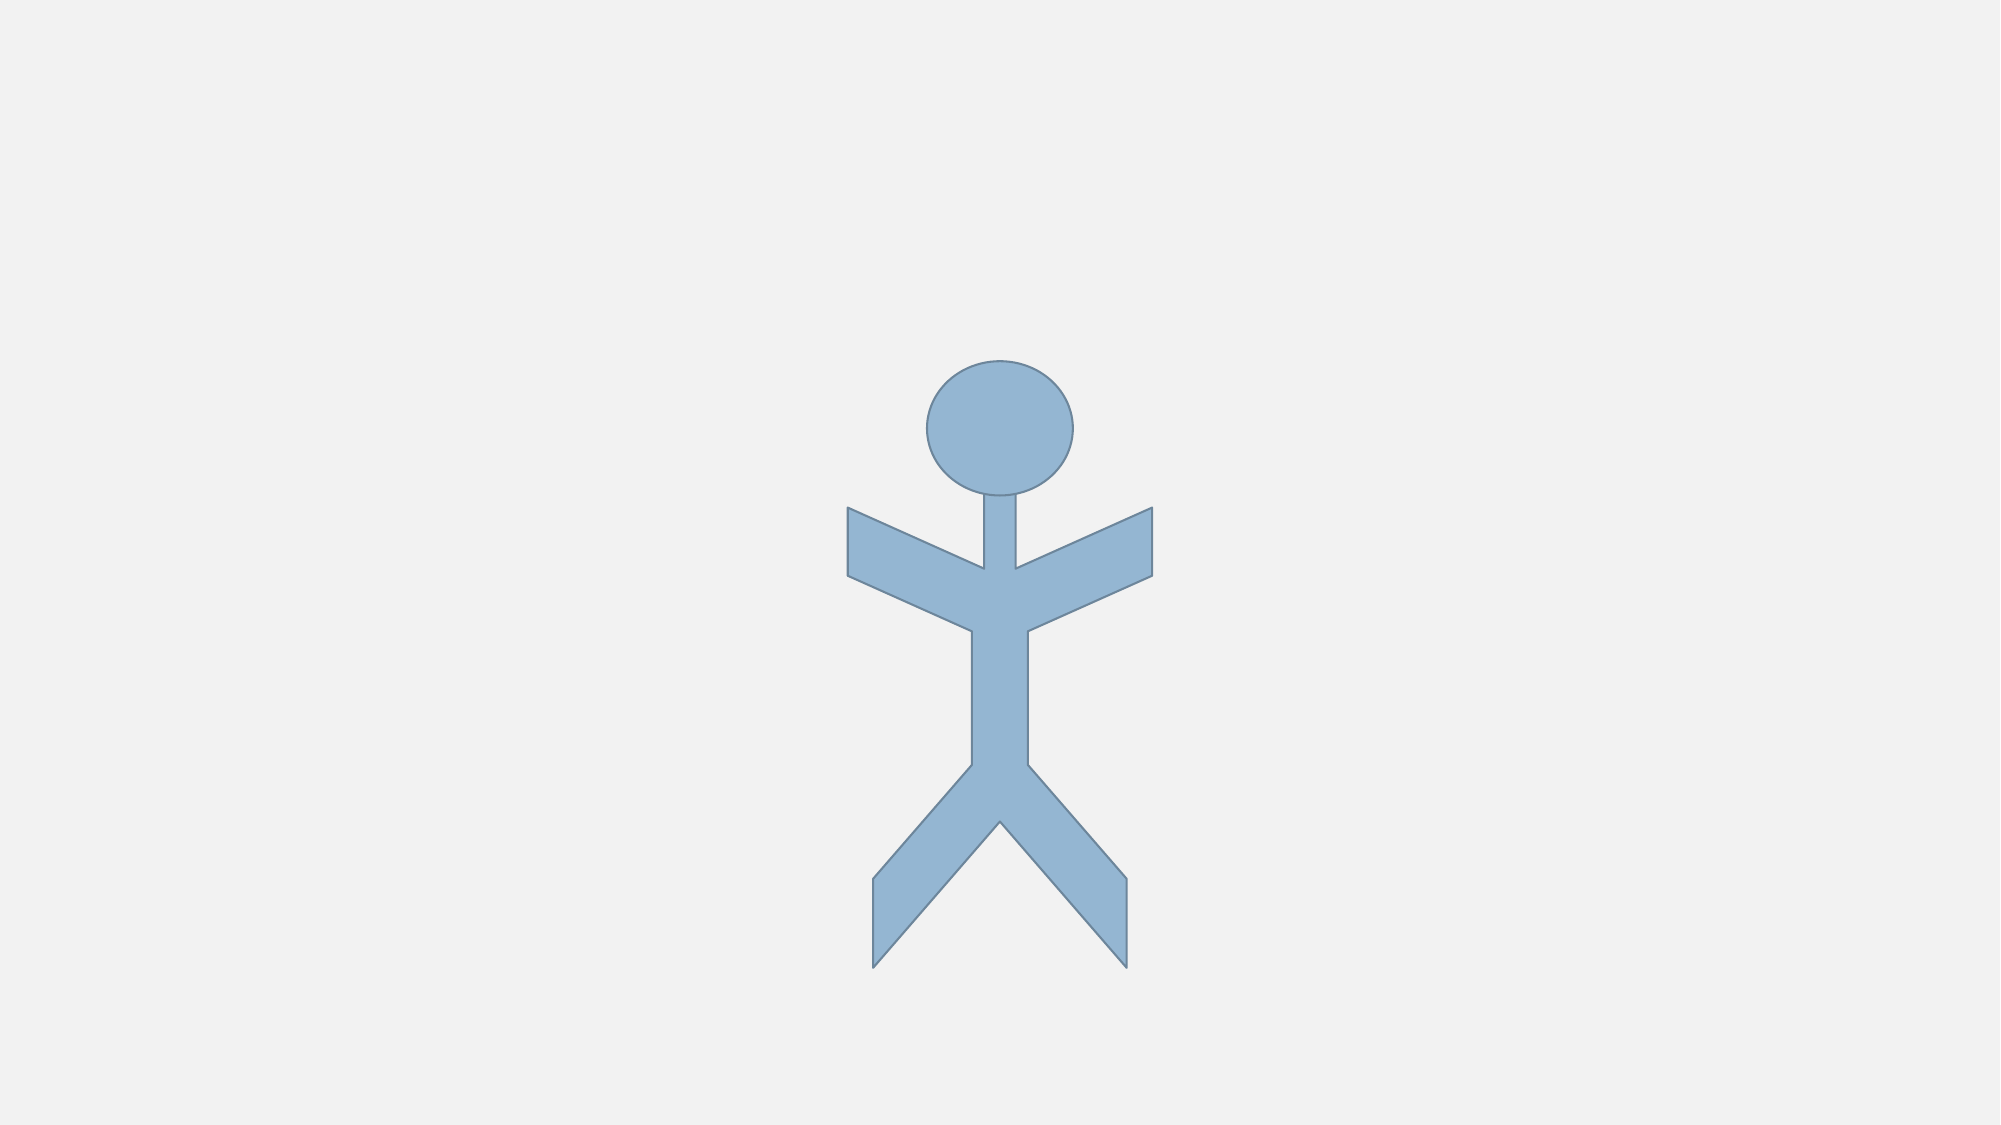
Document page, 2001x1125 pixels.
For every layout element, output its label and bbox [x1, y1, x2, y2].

text_box [925, 360, 1074, 497]
text_box [846, 495, 1154, 969]
